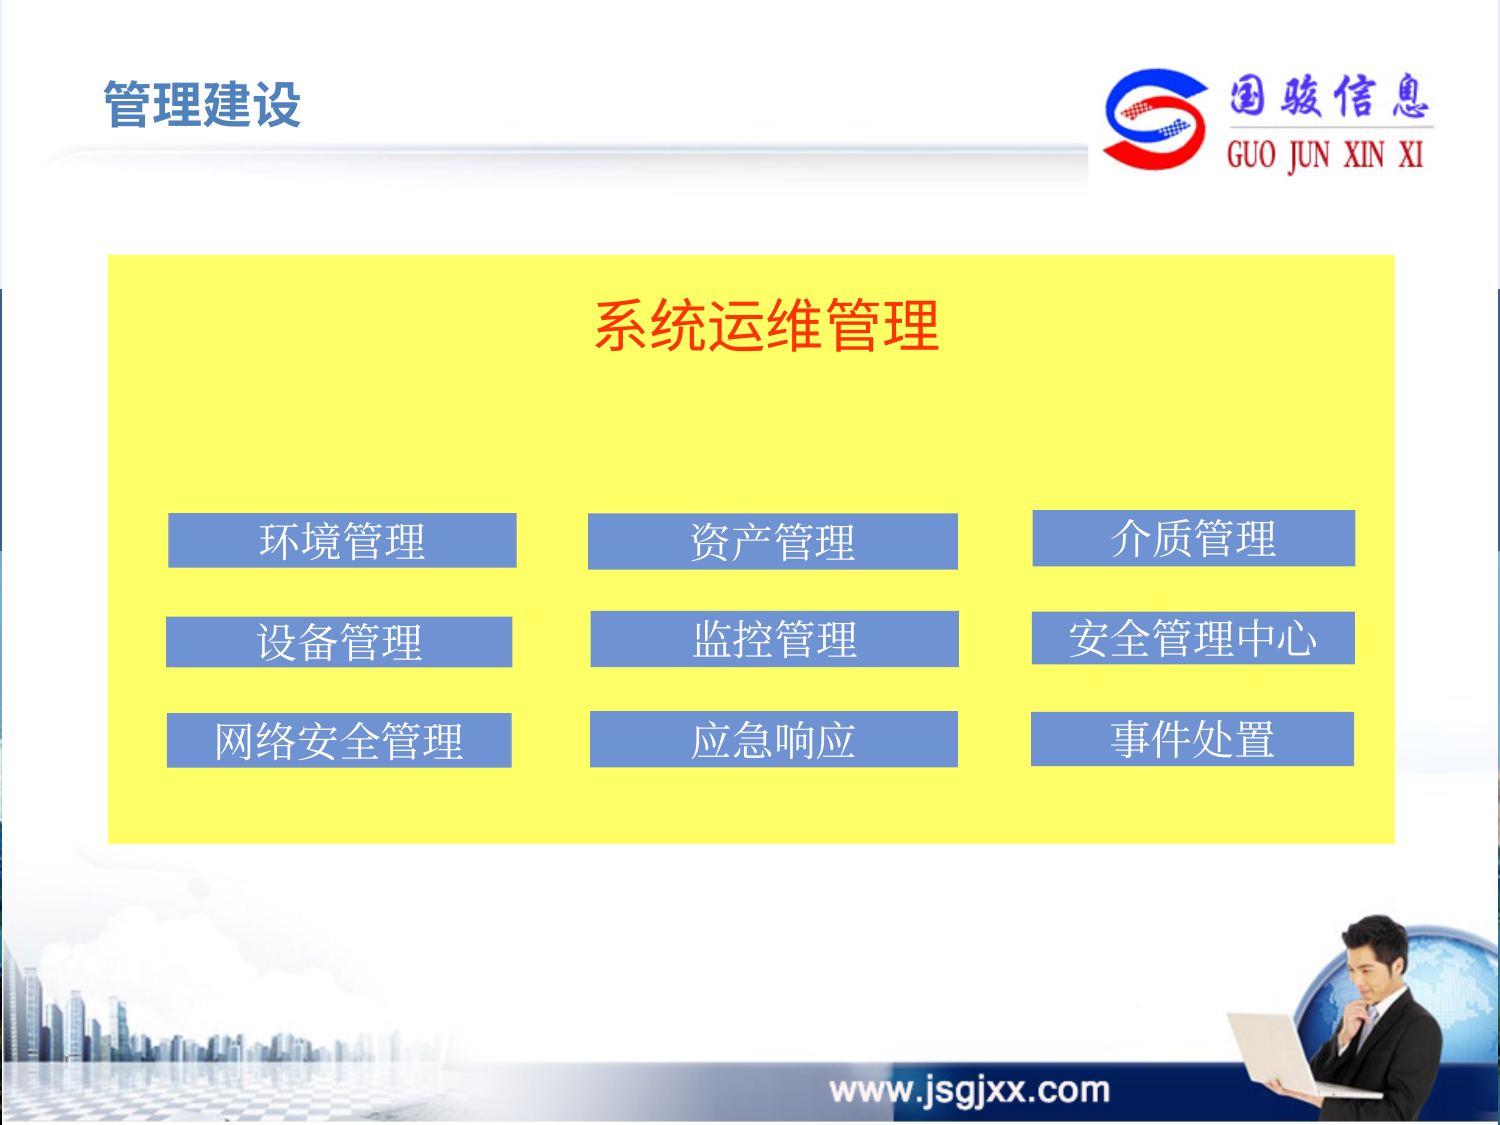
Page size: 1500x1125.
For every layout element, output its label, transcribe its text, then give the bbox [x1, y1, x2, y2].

picture [0, 0, 1500, 1125]
text_box 介质管理 [1032, 510, 1356, 567]
text_box 事件处置 [1031, 711, 1355, 767]
text_box [108, 254, 1395, 844]
text_box 设备管理 [166, 616, 513, 668]
text_box 资产管理 [588, 513, 958, 570]
text_box 安全管理中心 [1031, 611, 1355, 665]
text_box 网络安全管理 [166, 713, 512, 768]
text_box 系统运维管理 [559, 281, 973, 367]
text_box 监控管理 [590, 610, 959, 668]
text_box 应急响应 [590, 711, 958, 768]
text_box 管理建设 [88, 59, 502, 141]
text_box 环境管理 [168, 513, 517, 568]
